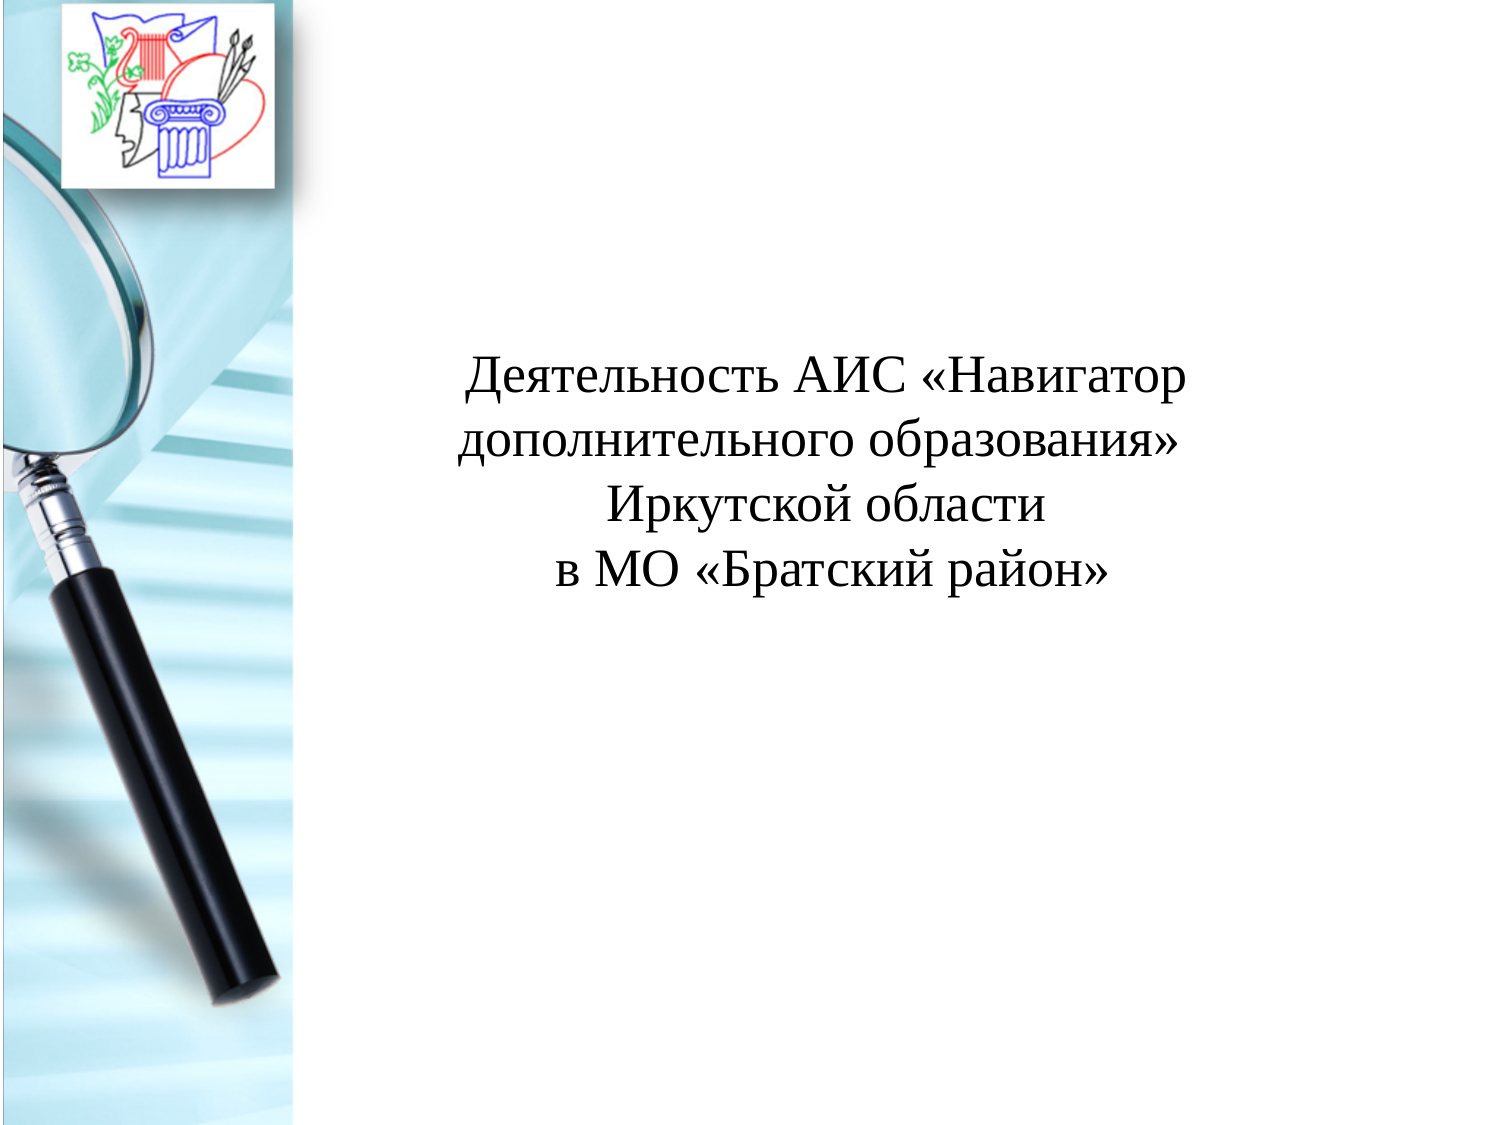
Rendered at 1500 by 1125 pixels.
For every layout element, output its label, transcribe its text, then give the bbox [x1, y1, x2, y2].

title Деятельность АИС «Навигатор дополнительного образования» Иркутской области в МО «Братский район» [299, 328, 1375, 607]
picture [2, 0, 340, 1125]
